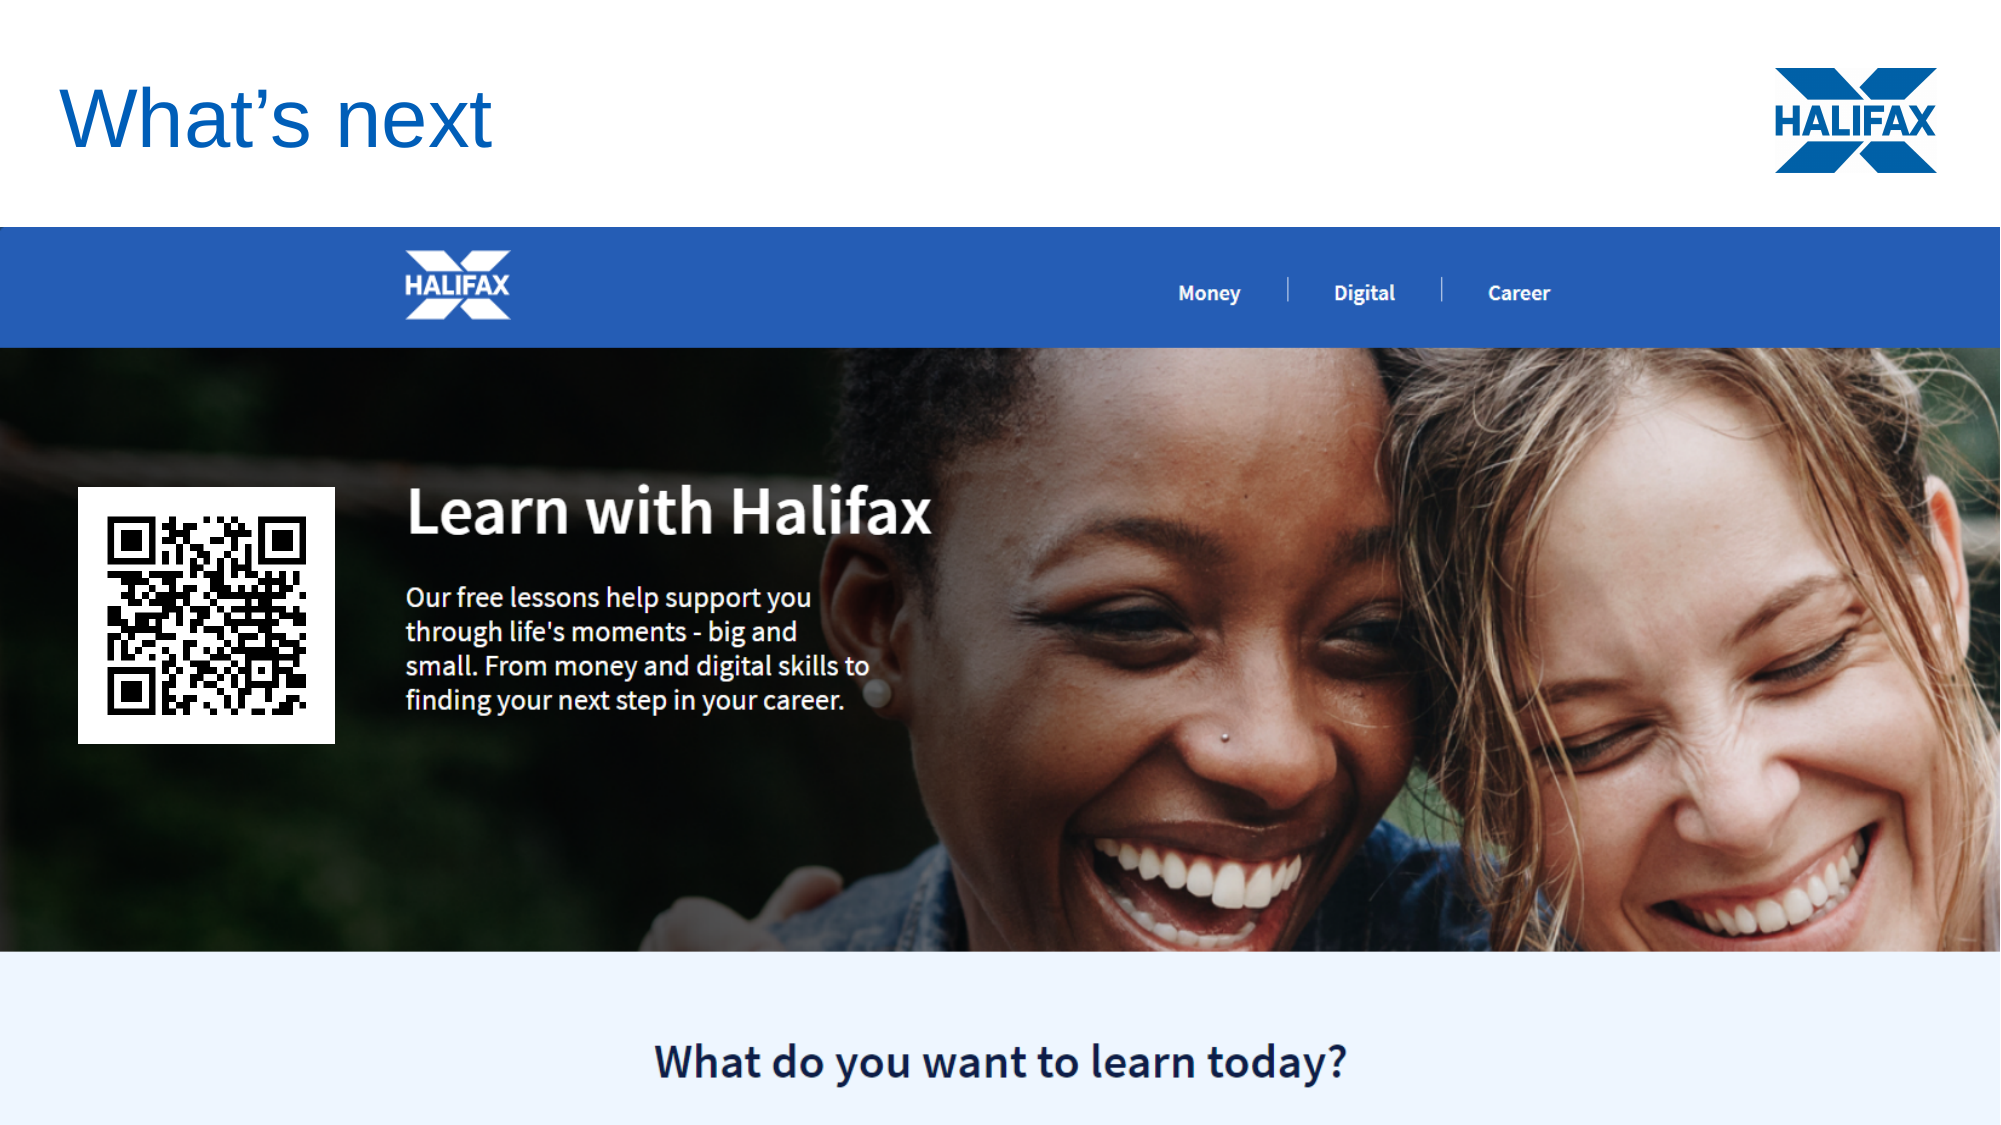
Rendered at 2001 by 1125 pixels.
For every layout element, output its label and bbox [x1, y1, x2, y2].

picture [0, 227, 2000, 1125]
picture [1775, 68, 1937, 173]
